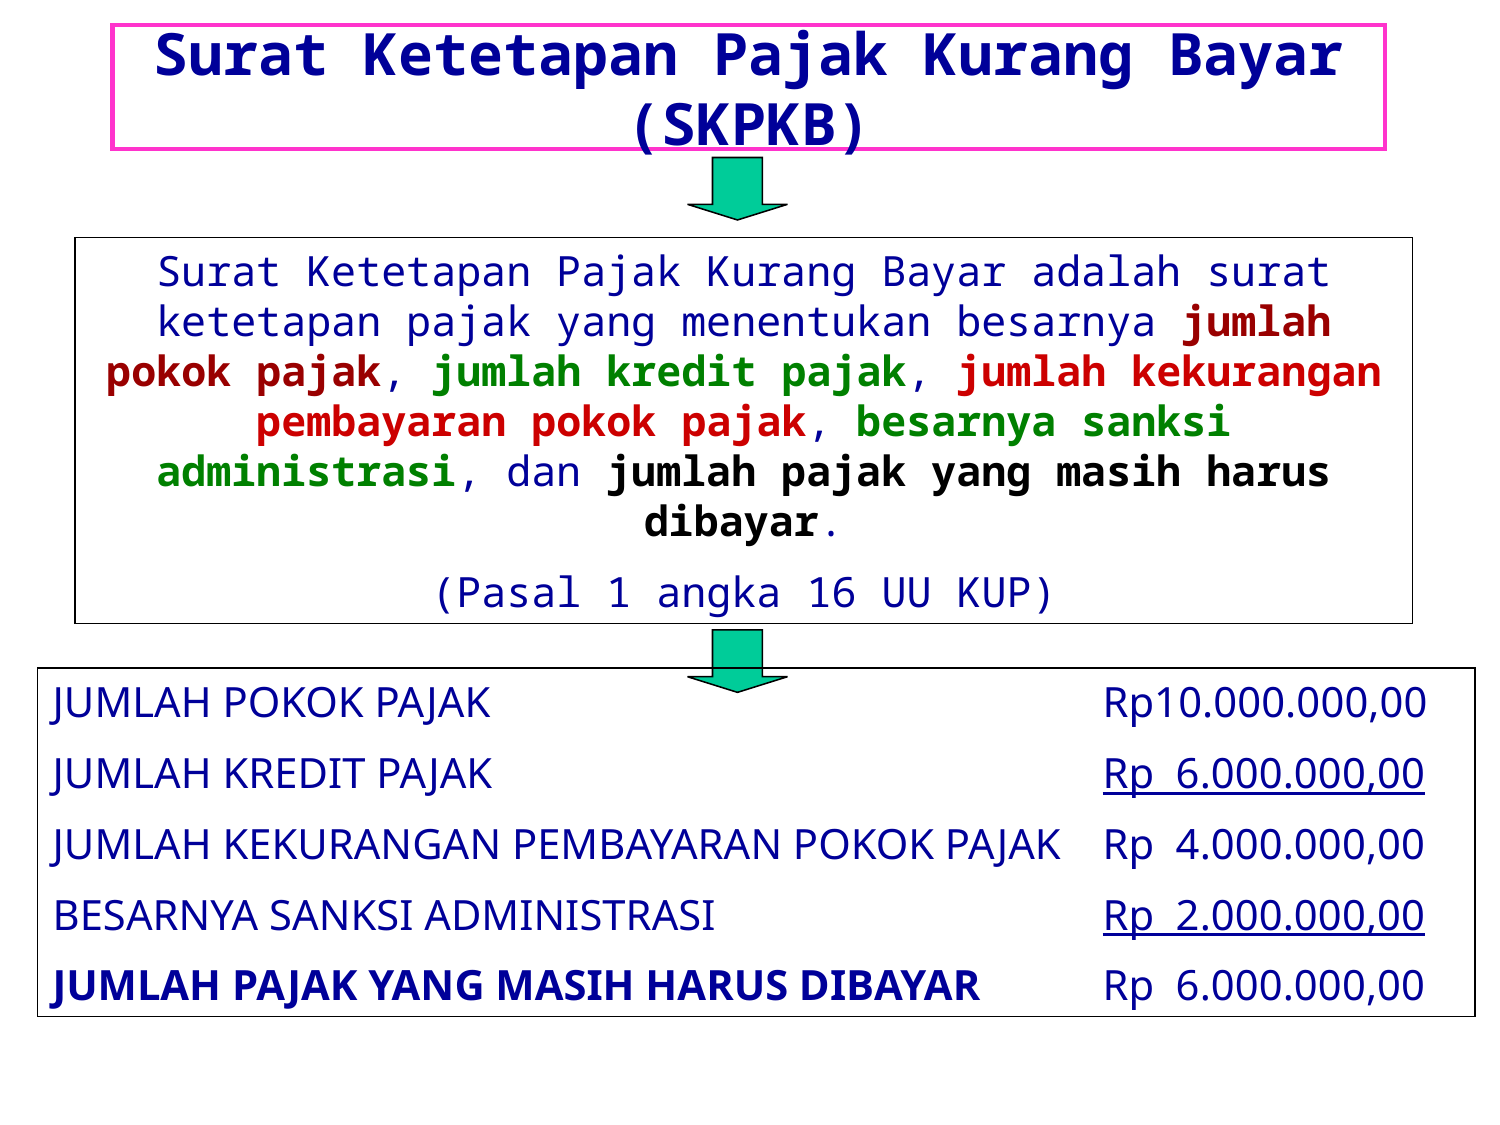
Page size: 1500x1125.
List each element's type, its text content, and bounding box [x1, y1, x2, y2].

text_box [712, 629, 763, 668]
text_box JUMLAH POKOK PAJAK Rp10.000.000,00 JUMLAH KREDIT PAJAK Rp 6.000.000,00 JUMLAH KEKURANGAN PEMBAYARAN POKOK PAJAK Rp 4.000.000,00 BESARNYA SANKSI ADMINISTRASI Rp 2.000.000,00 JUMLAH PAJAK YANG MASIH HARUS DIBAYAR Rp 6.000.000,00 [37, 668, 1475, 1017]
title Surat Ketetapan Pajak Kurang Bayar (SKPKB) [111, 24, 1386, 150]
text_box Surat Ketetapan Pajak Kurang Bayar adalah surat ketetapan pajak yang menentukan besarnya jumlah pokok pajak, jumlah kredit pajak, jumlah kekurangan pembayaran pokok pajak, besarnya sanksi administrasi, dan jumlah pajak yang masih harus dibayar. (Pasal 1 angka 16 UU KUP) [74, 237, 1413, 624]
text_box [687, 157, 788, 220]
